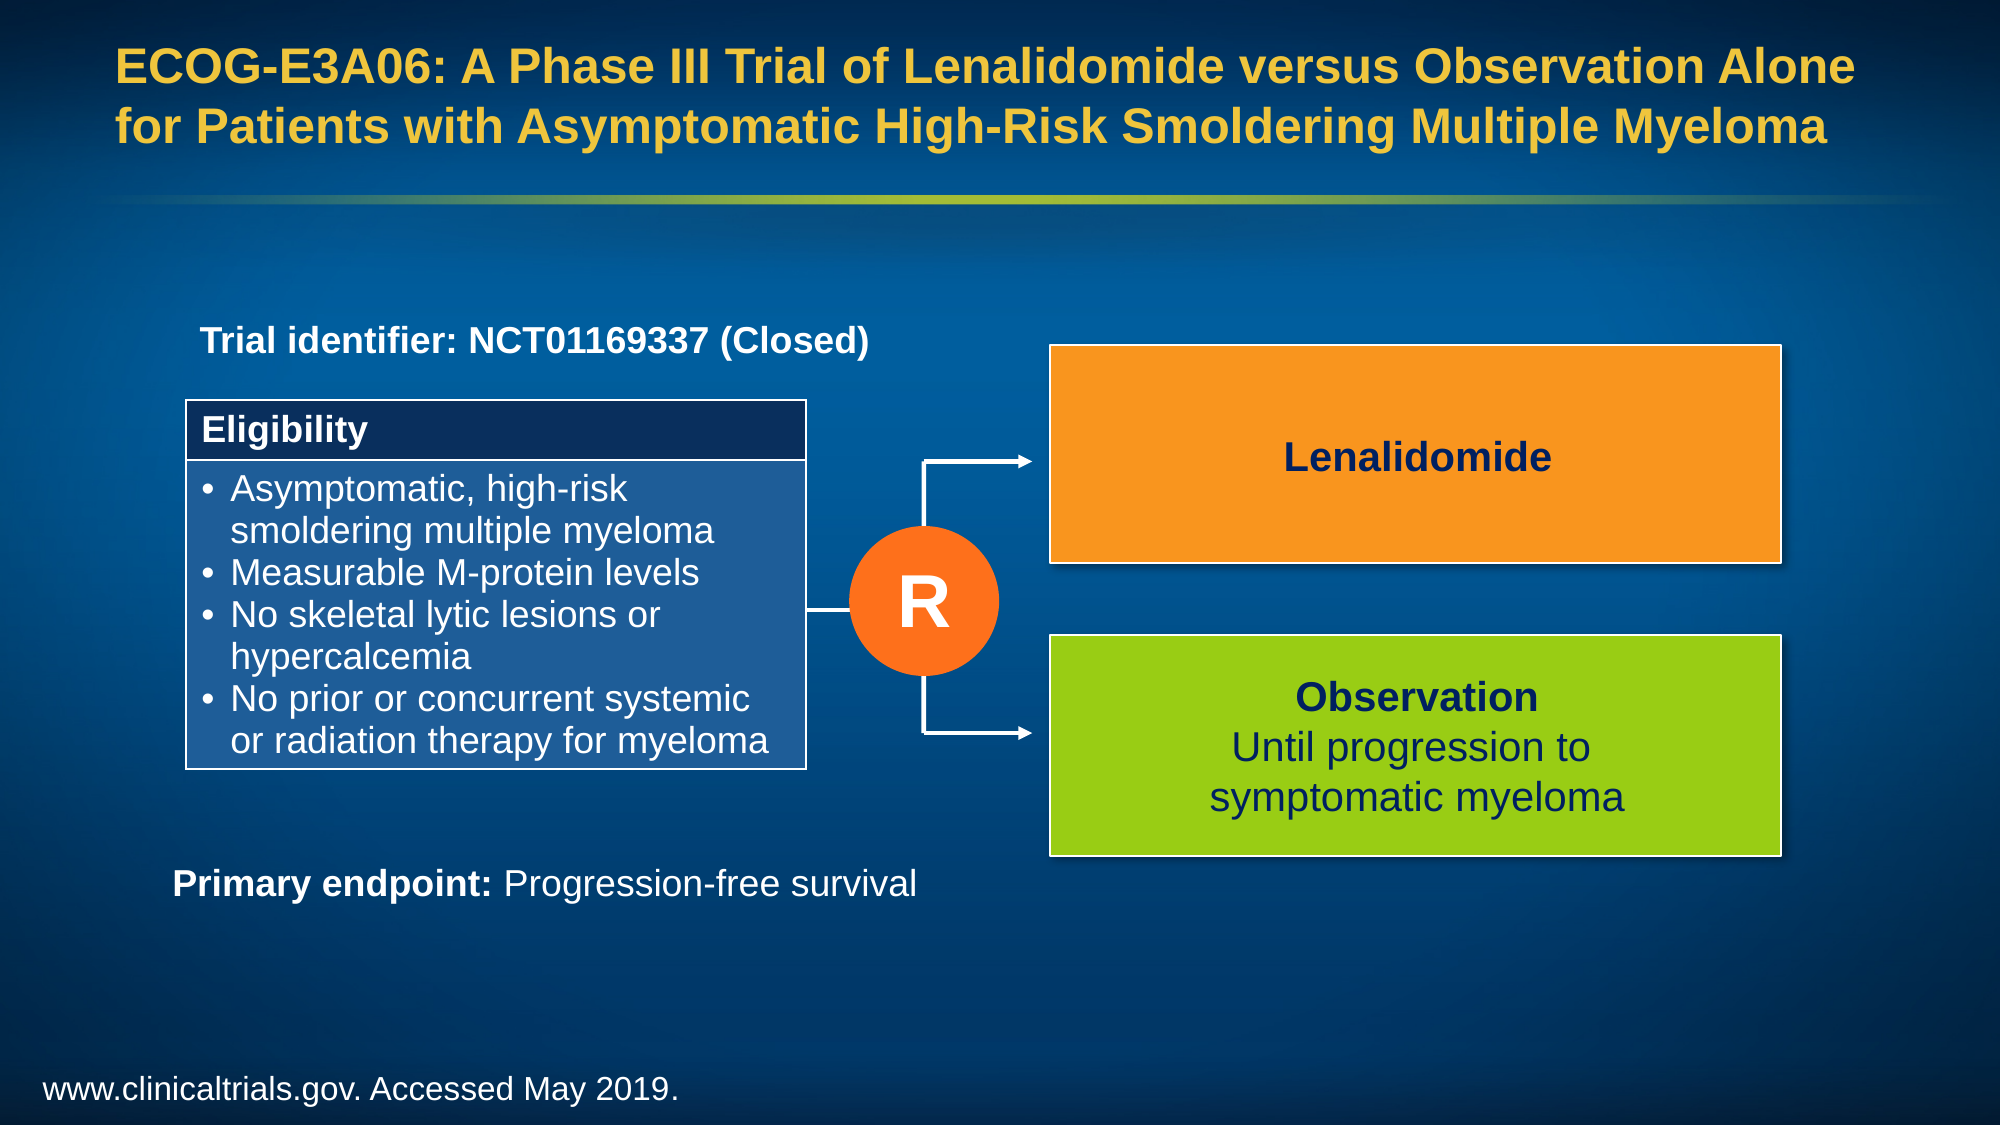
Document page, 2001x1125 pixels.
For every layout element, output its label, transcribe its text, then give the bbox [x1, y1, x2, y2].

table_cell Asymptomatic, high-risk smoldering multiple myeloma Measurable M-protein levels No skeletal lytic lesions or hypercalcemia No prior or concurrent systemic or radiation therapy for myeloma [187, 461, 805, 768]
text_box [1049, 635, 1781, 857]
title ECOG-E3A06: A Phase III Trial of Lenalidomide versus Observation Alone for Patients with Asymptomatic High-Risk Smoldering Multiple Myeloma [99, 0, 1900, 188]
text_box Trial identifier: NCT01169337 (Closed) [184, 308, 885, 368]
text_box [848, 525, 1000, 677]
text_box [1049, 345, 1781, 564]
text_box Observation Until progression to symptomatic myeloma [1053, 662, 1781, 828]
text_box www.clinicaltrials.gov. Accessed May 2019. [12, 1042, 1813, 1123]
text_box Primary endpoint: Progression-free survival [157, 851, 1547, 912]
picture [0, 0, 2000, 1125]
text_box Lenalidomide [1055, 421, 1781, 487]
table_header Eligibility [187, 401, 805, 459]
